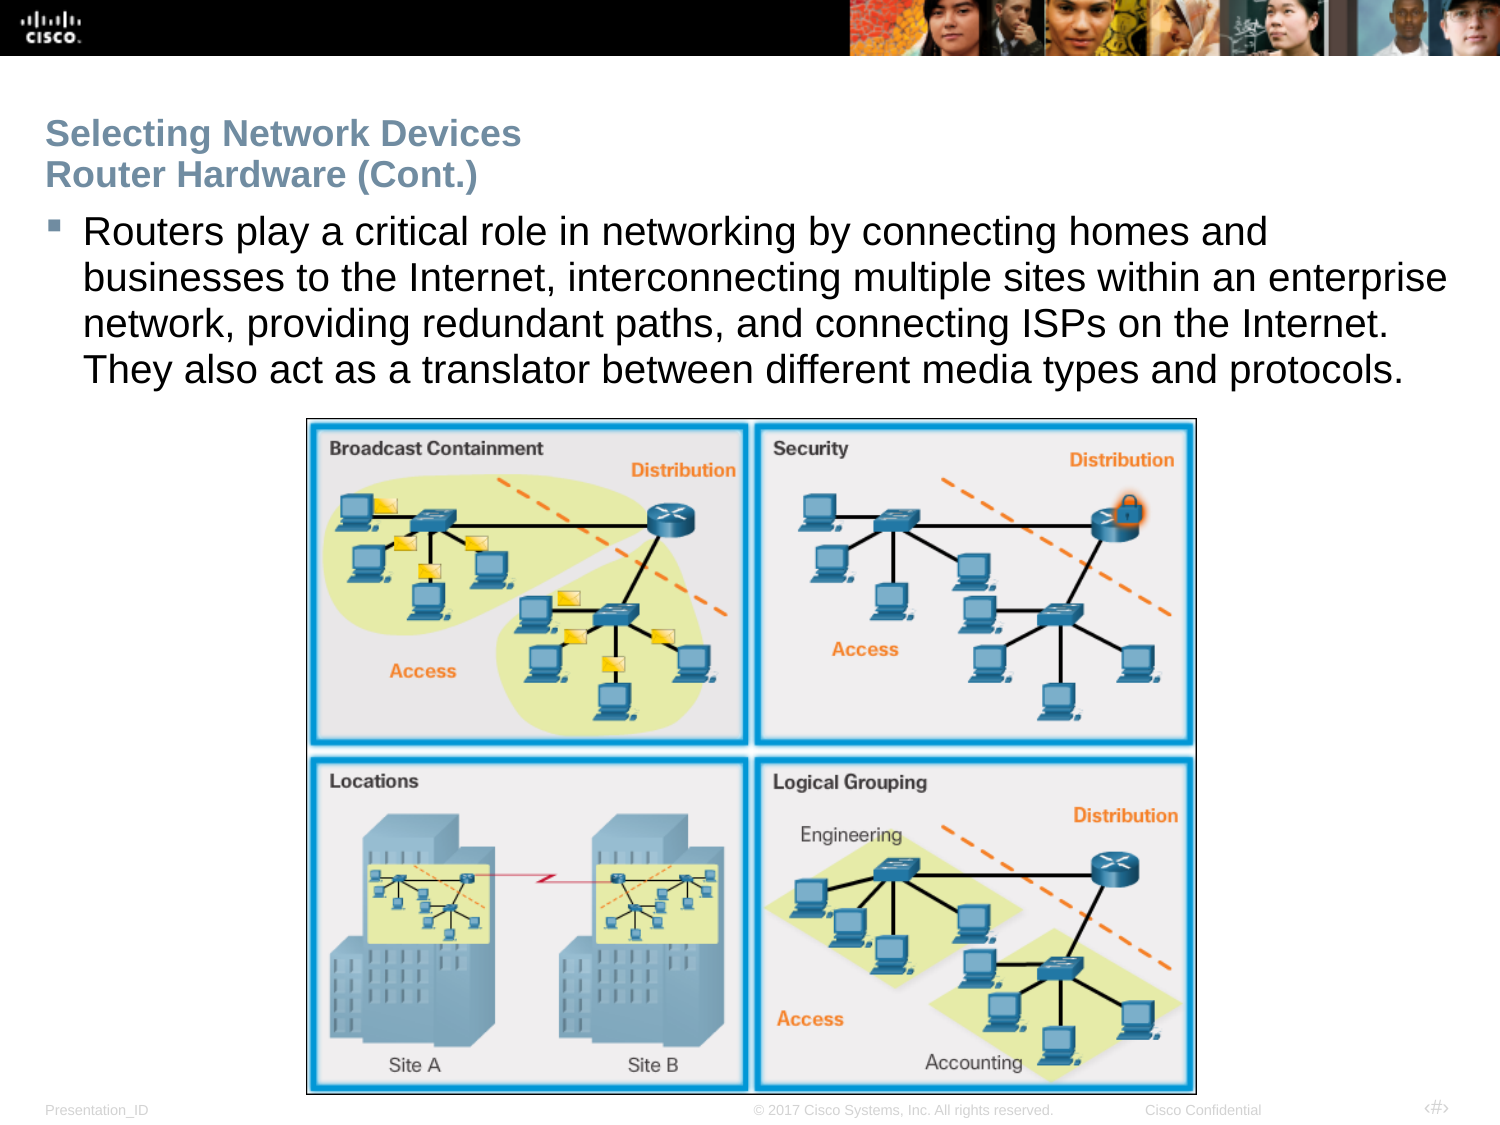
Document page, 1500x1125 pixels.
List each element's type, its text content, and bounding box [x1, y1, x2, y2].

list Routers play a critical role in networking by connecting homes and businesses to the Internet, interconnecting multiple sites within an enterprise network, providing redundant paths, and connecting ISPs on the Internet. They also act as a translator between different media types and protocols. [31, 202, 1471, 447]
picture [305, 418, 1197, 1095]
picture [0, 0, 1500, 56]
title Selecting Network Devices Router Hardware (Cont.) [31, 64, 1471, 202]
